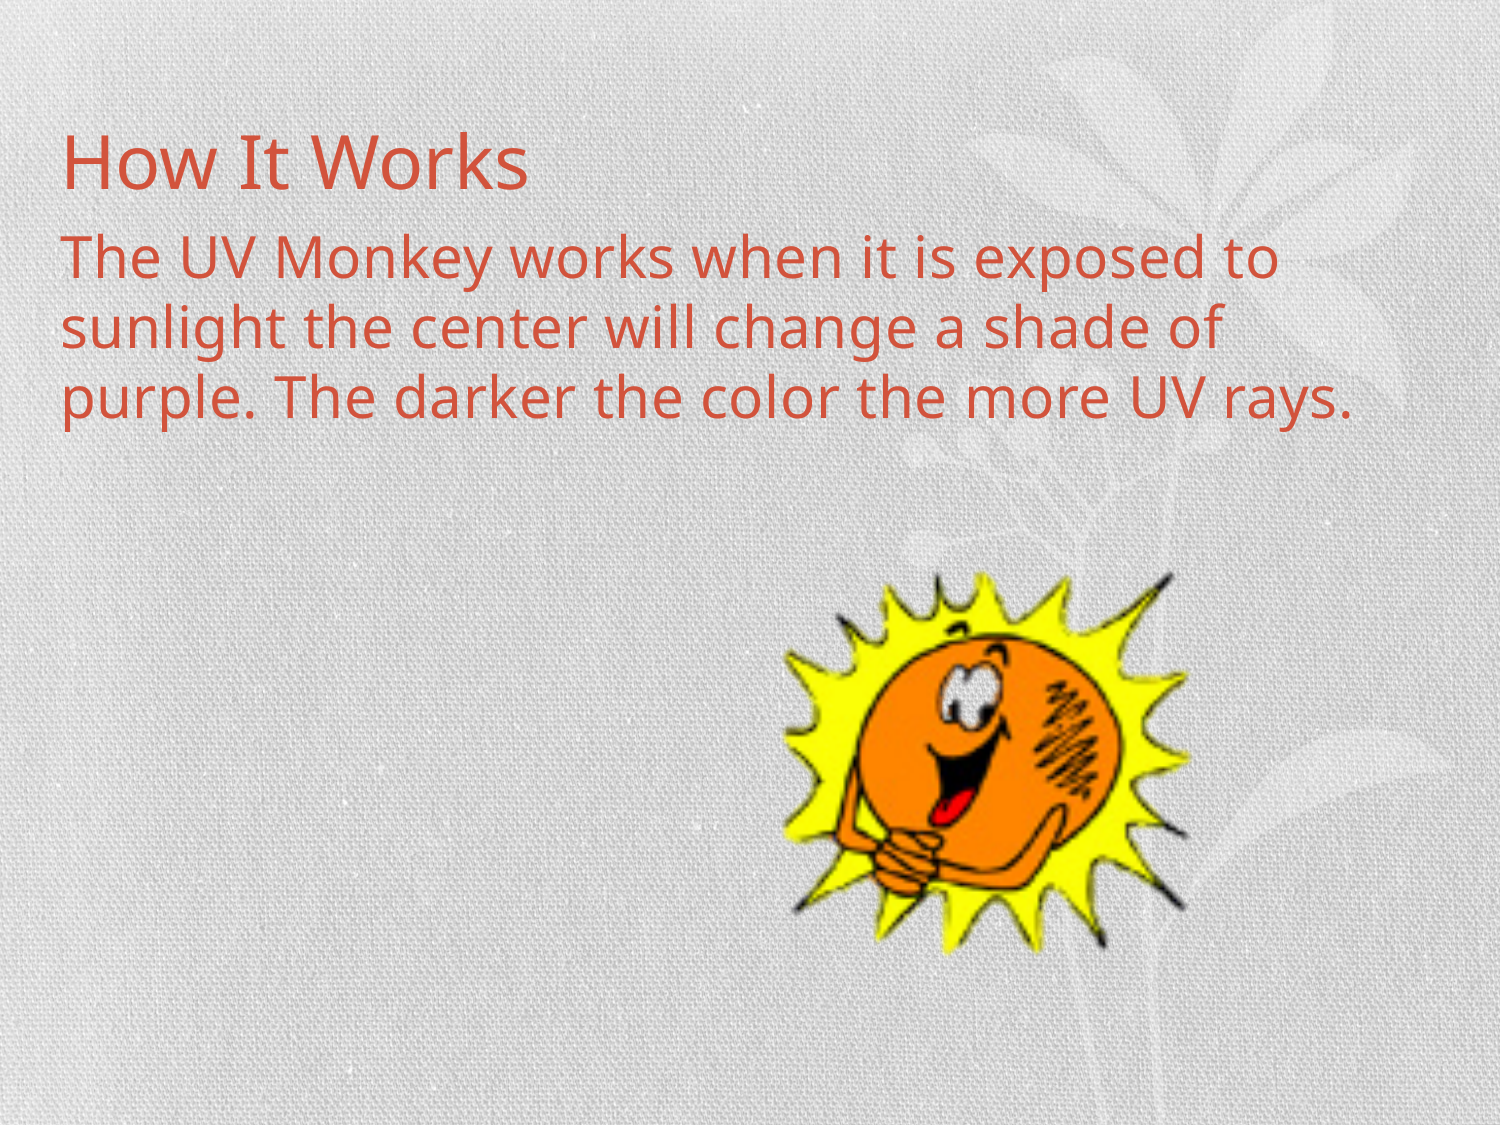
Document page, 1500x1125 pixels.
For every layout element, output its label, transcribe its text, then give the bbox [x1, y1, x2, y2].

list The UV Monkey works when it is exposed to sunlight the center will change a shade of purple. The darker the color the more UV rays. [45, 213, 1455, 1023]
title How It Works [45, 37, 1455, 213]
picture [738, 527, 1246, 1007]
